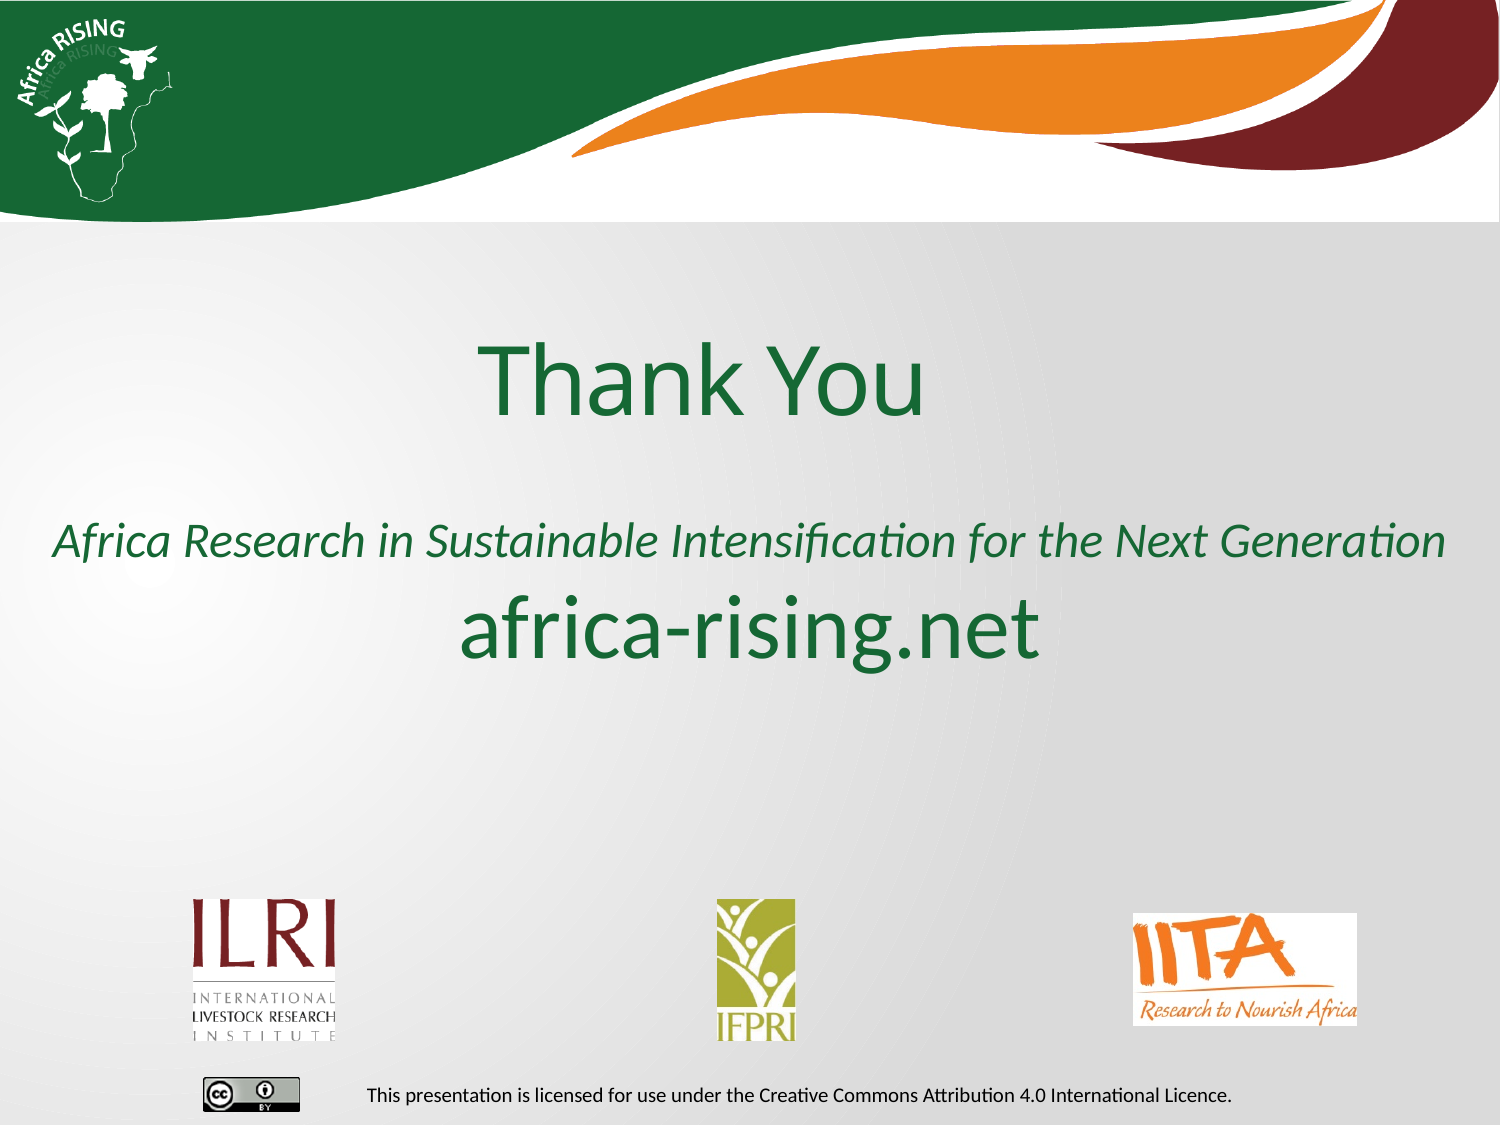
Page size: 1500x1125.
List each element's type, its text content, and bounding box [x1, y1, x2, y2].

picture [203, 1077, 300, 1112]
picture [193, 899, 335, 1041]
picture [717, 899, 796, 1041]
text_box Thank You [78, 312, 1329, 500]
picture [1133, 913, 1357, 1026]
picture [0, 0, 1499, 222]
